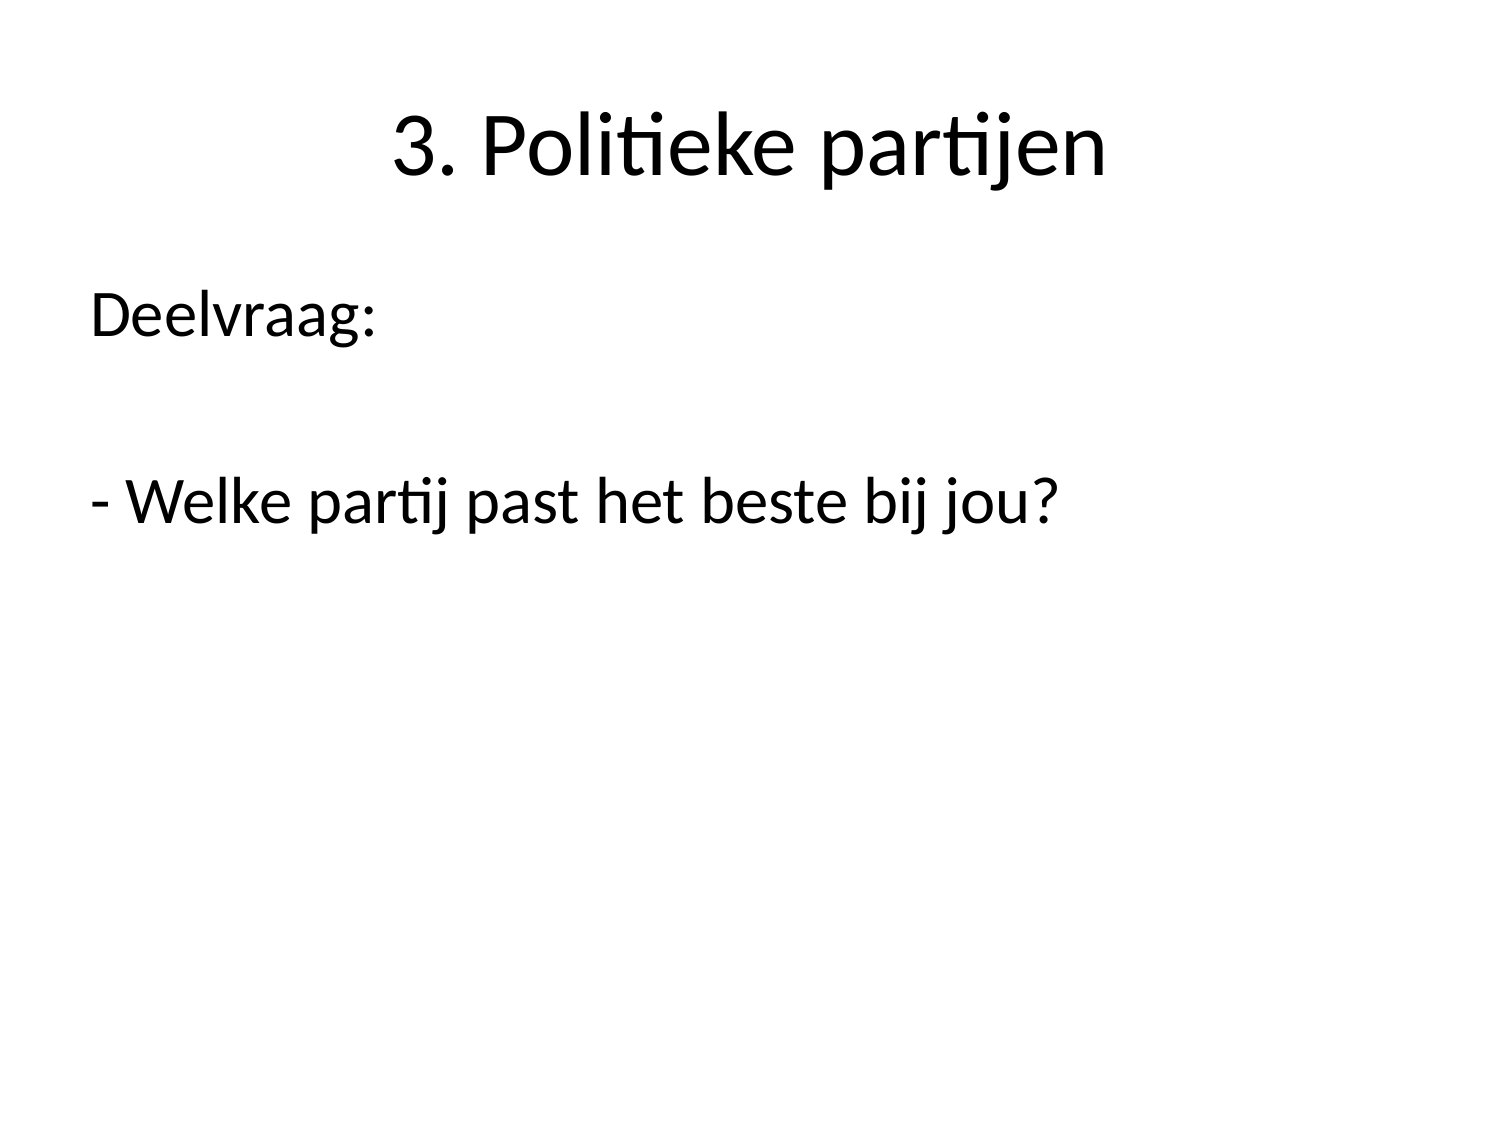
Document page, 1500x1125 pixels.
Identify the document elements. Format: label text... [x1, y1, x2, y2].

list Deelvraag: - Welke partij past het beste bij jou? [75, 262, 1425, 1005]
title 3. Politieke partijen [75, 45, 1425, 233]
